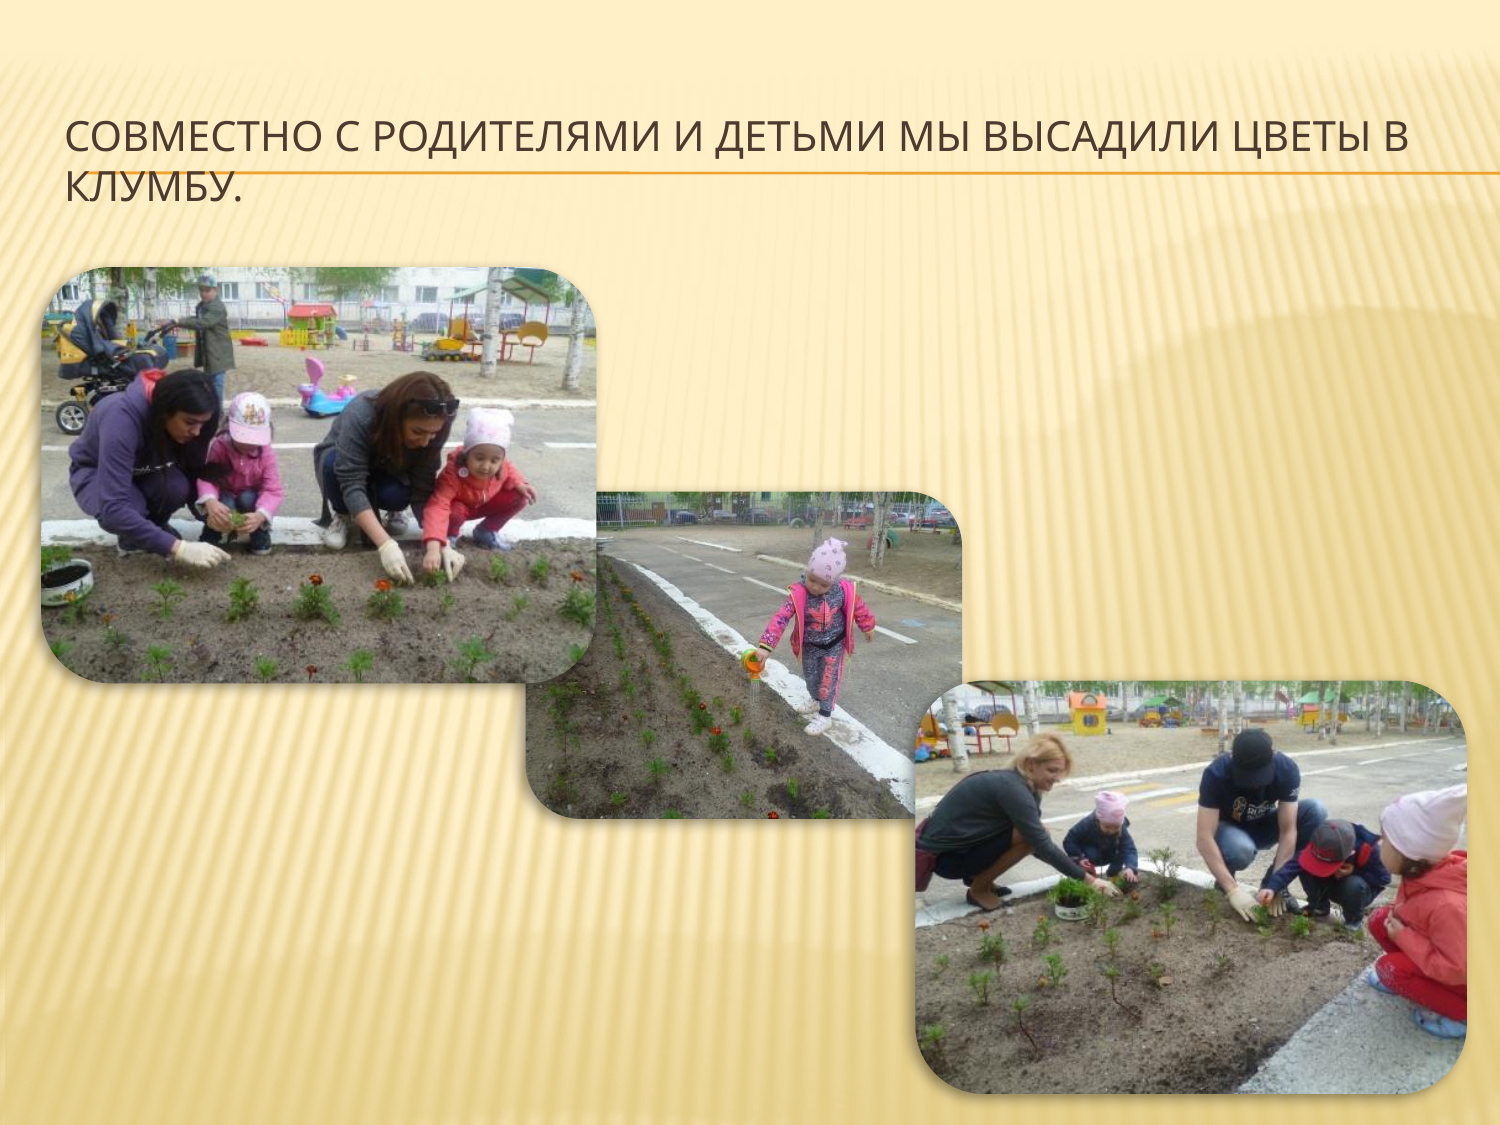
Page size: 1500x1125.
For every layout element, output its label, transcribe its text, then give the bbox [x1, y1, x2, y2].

picture [40, 266, 597, 684]
picture [525, 491, 1468, 1095]
title совместно с родителями и детьми мы высадили цветы в клумбу. [49, 75, 1475, 244]
